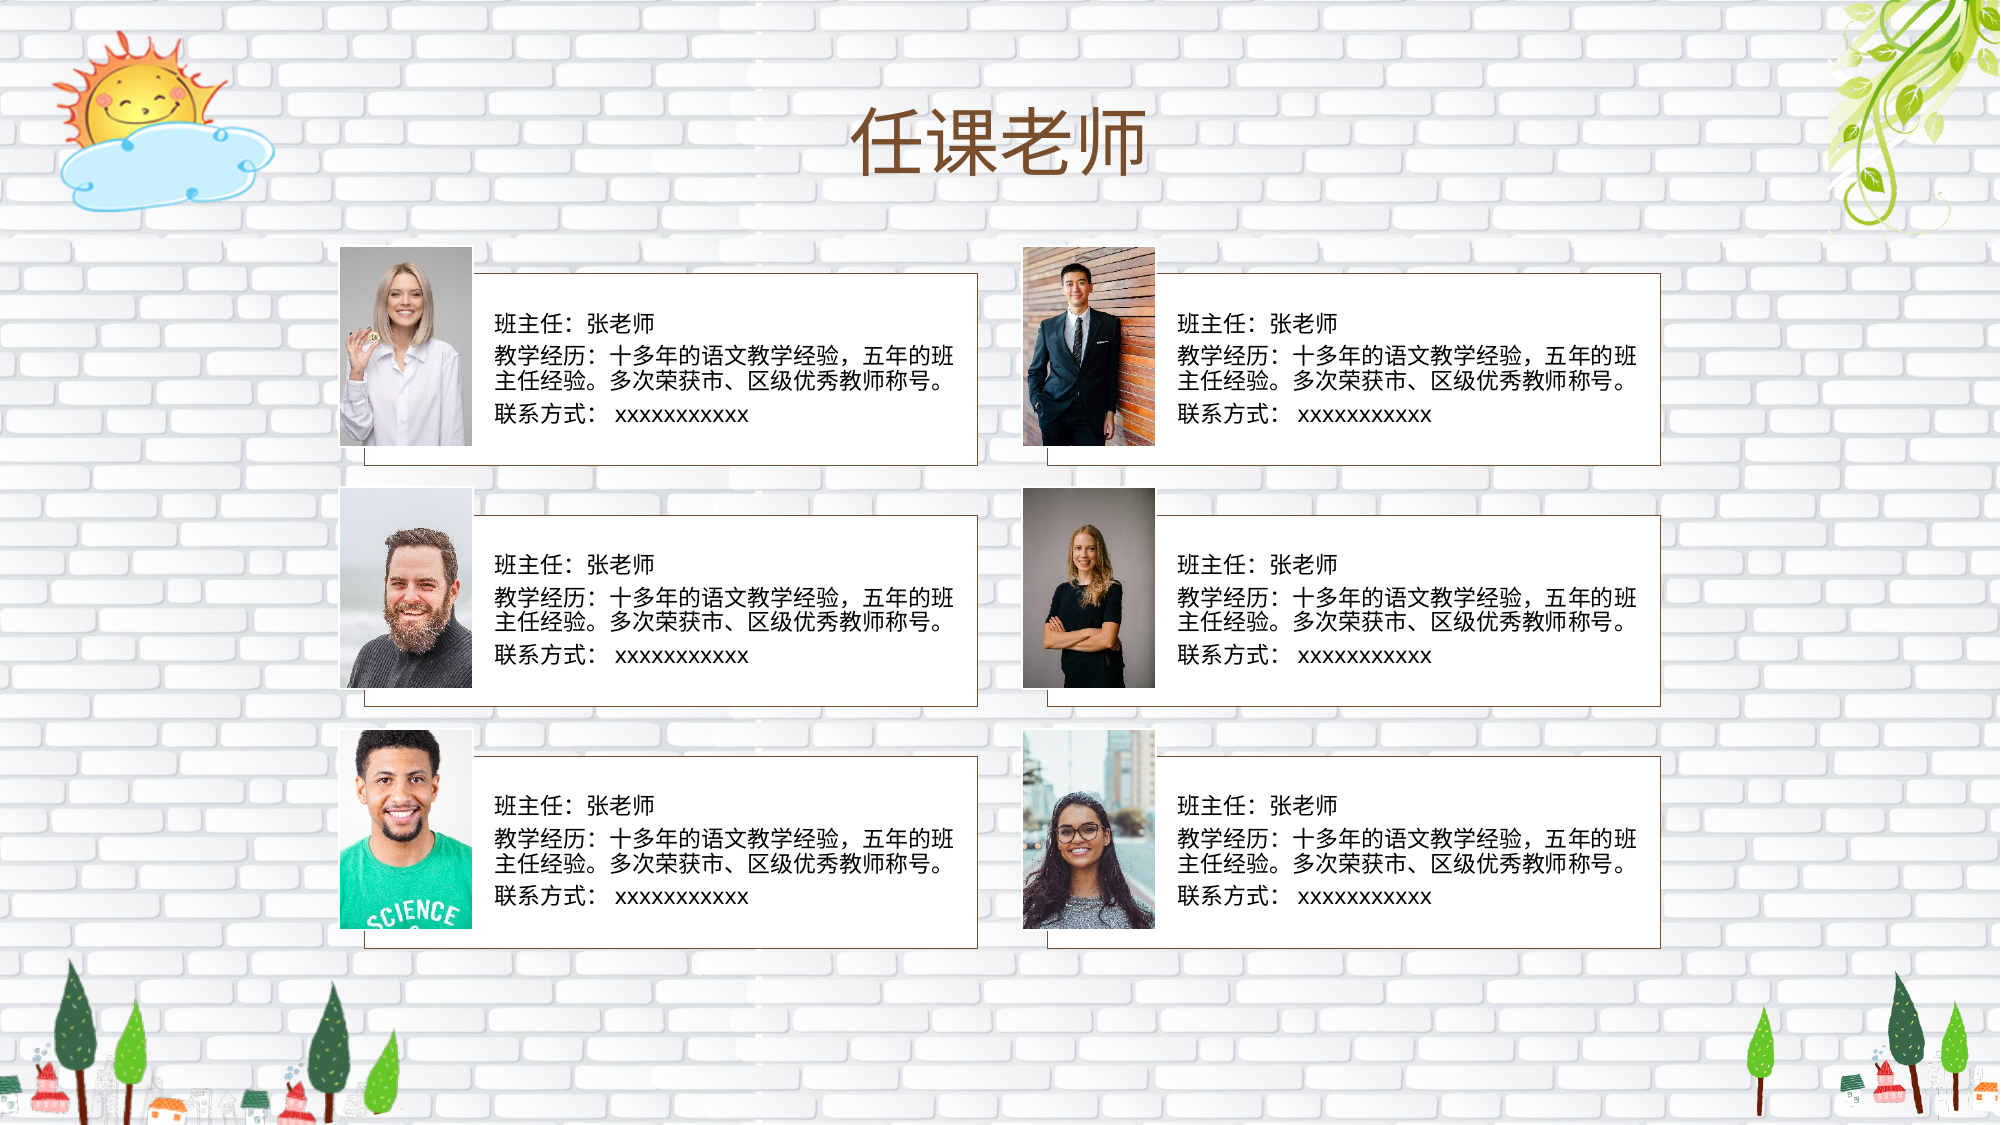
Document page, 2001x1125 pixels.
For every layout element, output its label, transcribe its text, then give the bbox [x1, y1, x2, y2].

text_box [339, 246, 978, 466]
picture [0, 0, 2000, 1125]
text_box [339, 487, 978, 707]
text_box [1021, 487, 1661, 707]
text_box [1021, 728, 1661, 949]
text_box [1021, 246, 1661, 466]
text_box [339, 728, 978, 949]
text_box 任课老师 [338, 87, 1662, 193]
